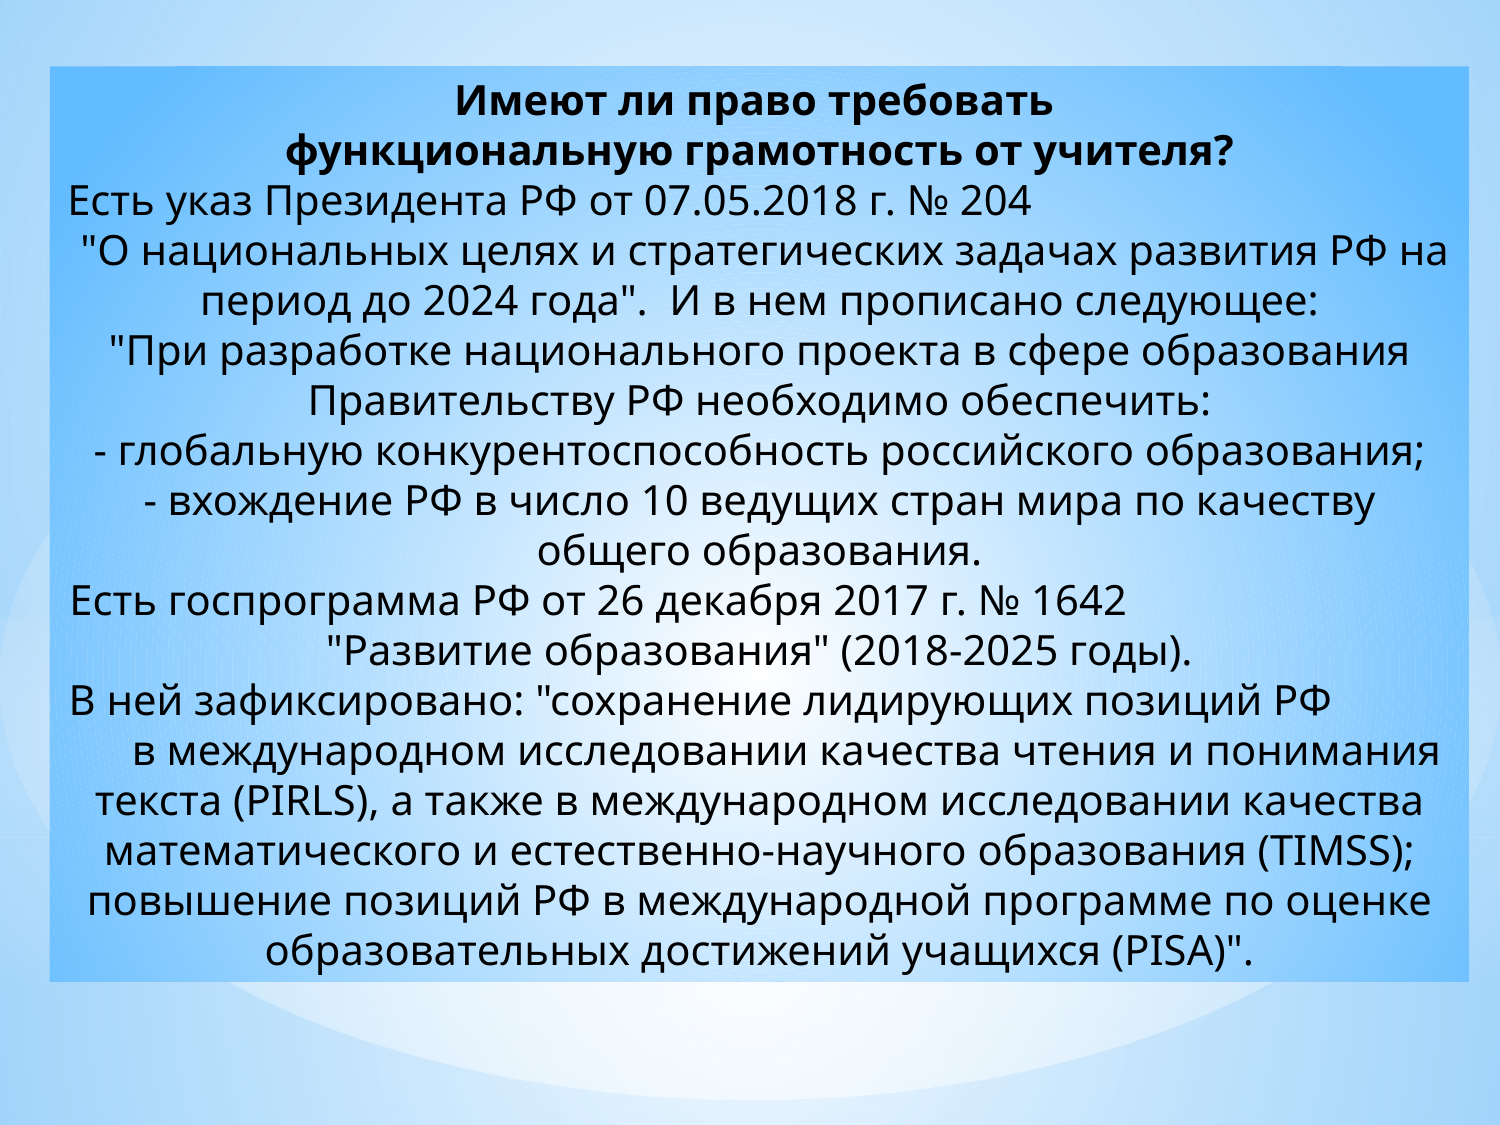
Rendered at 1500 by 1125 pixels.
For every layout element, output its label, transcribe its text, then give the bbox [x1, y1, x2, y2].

text_box Имеют ли право требовать функциональную грамотность от учителя? Есть указ Президента РФ от 07.05.2018 г. № 204 "О национальных целях и стратегических задачах развития РФ на период до 2024 года". И в нем прописано следующее: "При разработке национального проекта в сфере образования Правительству РФ необходимо обеспечить: - глобальную конкурентоспособность российского образования; - вхождение РФ в число 10 ведущих стран мира по качеству общего образования. Есть госпрограмма РФ от 26 декабря 2017 г. № 1642 "Развитие образования" (2018-2025 годы). В ней зафиксировано: "сохранение лидирующих позиций РФ в международном исследовании качества чтения и понимания текста (PIRLS), а также в международном исследовании качества математического и естественно-научного образования (TIMSS); повышение позиций РФ в международной программе по оценке образовательных достижений учащихся (PISA)". [49, 66, 1469, 982]
